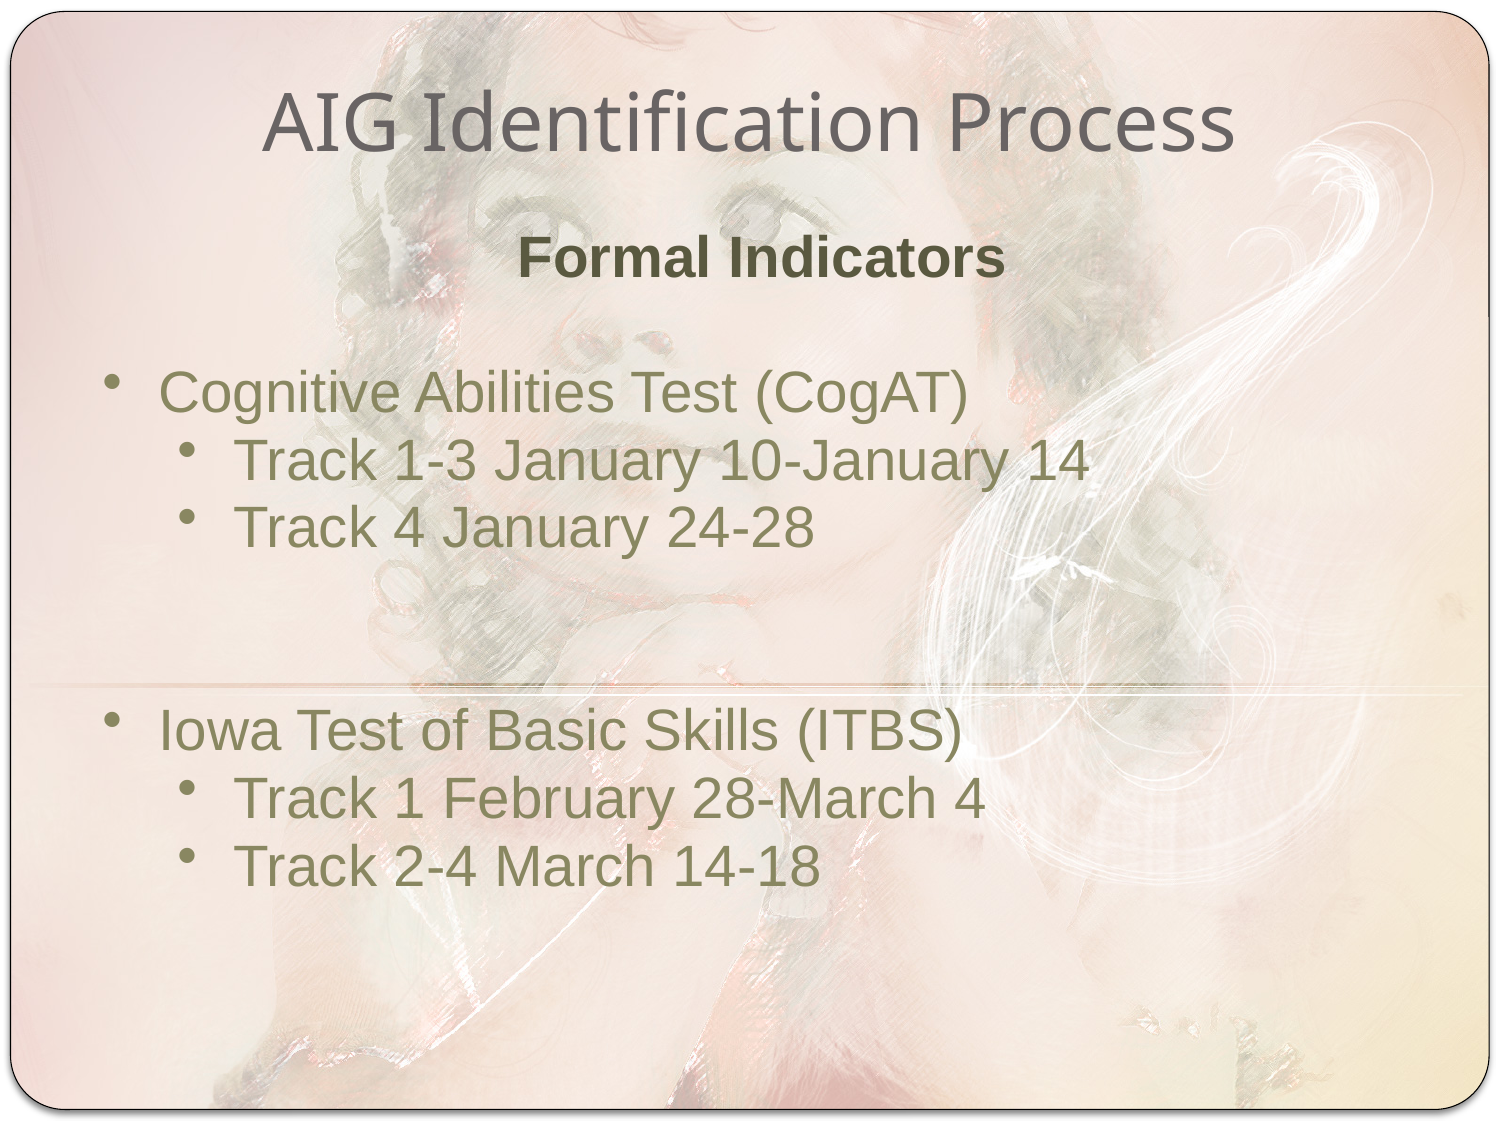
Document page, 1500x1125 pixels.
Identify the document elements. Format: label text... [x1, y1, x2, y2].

text_box Formal Indicators Cognitive Abilities Test (CogAT) Track 1-3 January 10-January 14 Track 4 January 24-28 Iowa Test of Basic Skills (ITBS) Track 1 February 28-March 4 Track 2-4 March 14-18 [87, 224, 1438, 973]
picture [12, 12, 1488, 1108]
title AIG Identification Process [87, 62, 1413, 183]
